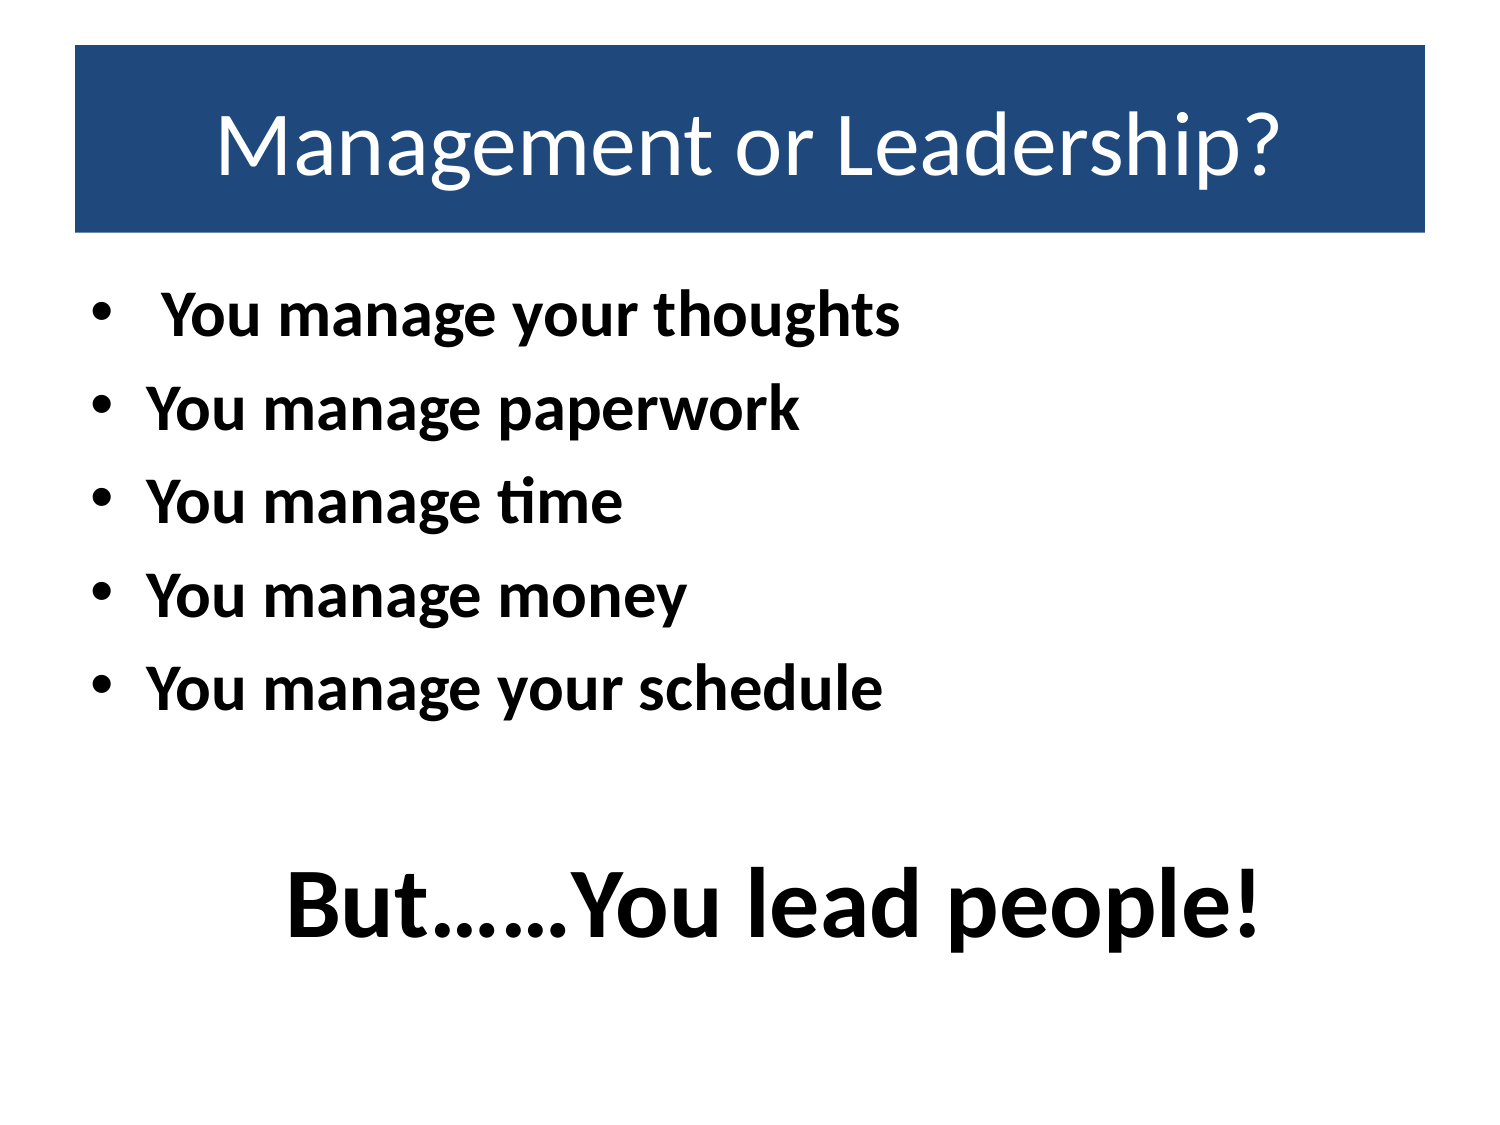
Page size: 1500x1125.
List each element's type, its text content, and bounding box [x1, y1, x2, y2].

title Management or Leadership? [75, 45, 1425, 233]
list You manage your thoughts You manage paperwork You manage time You manage money You manage your schedule But……You lead people! [75, 262, 1425, 988]
